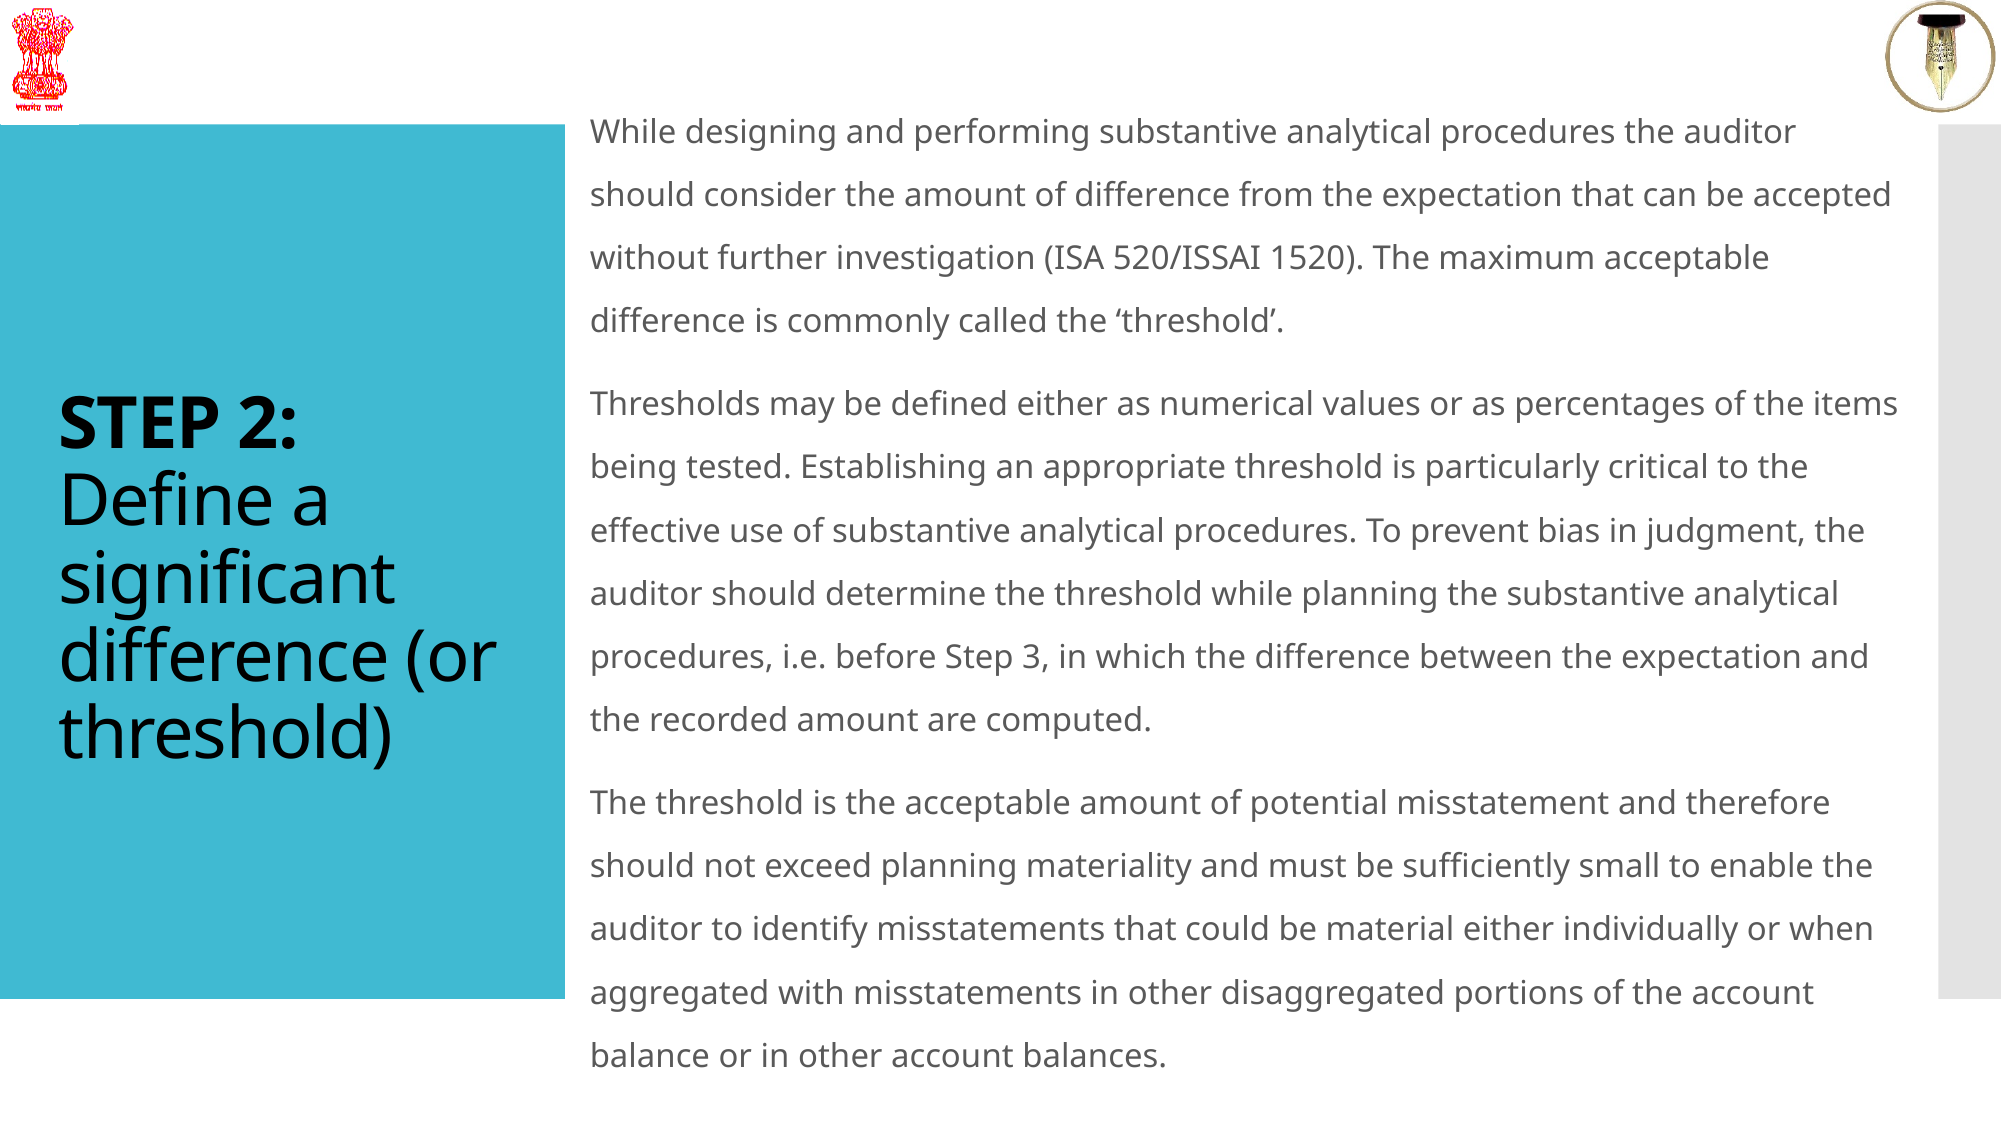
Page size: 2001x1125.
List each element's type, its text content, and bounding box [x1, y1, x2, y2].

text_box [0, 0, 79, 125]
list While designing and performing substantive analytical procedures the auditor should consider the amount of difference from the expectation that can be accepted without further investigation (ISA 520/ISSAI 1520). The maximum acceptable difference is commonly called the ‘threshold’. Thresholds may be defined either as numerical values or as percentages of the items being tested. Establishing an appropriate threshold is particularly critical to the effective use of substantive analytical procedures. To prevent bias in judgment, the auditor should determine the threshold while planning the substantive analytical procedures, i.e. before Step 3, in which the difference between the expectation and the recorded amount are computed. The threshold is the acceptable amount of potential misstatement and therefore should not exceed planning materiality and must be sufficiently small to enable the auditor to identify misstatements that could be material either individually or when aggregated with misstatements in other disaggregated portions of the account balance or in other account balances. [574, 78, 1922, 1083]
picture [1884, 0, 1996, 113]
title STEP 2: Define a significant difference (or threshold) [43, 373, 516, 787]
